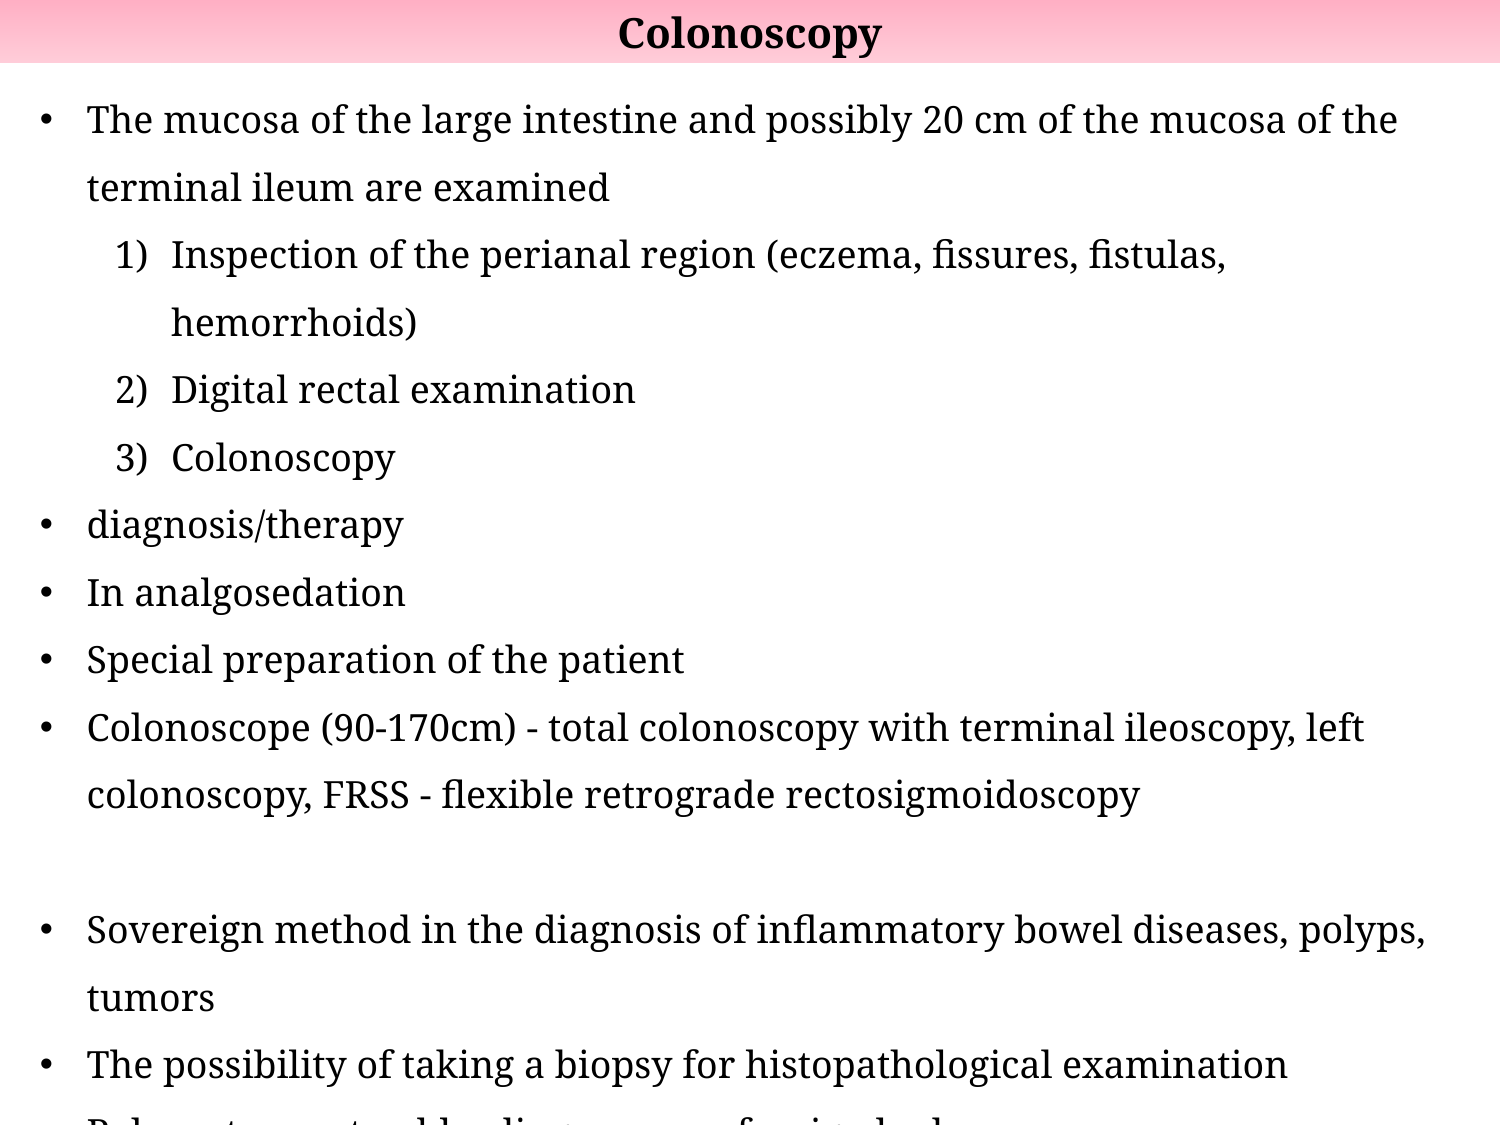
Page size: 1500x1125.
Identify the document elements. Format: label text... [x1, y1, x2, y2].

text_box Colonoscopy [0, 0, 1500, 63]
text_box The mucosa of the large intestine and possibly 20 cm of the mucosa of the terminal ileum are examined Inspection of the perianal region (eczema, fissures, fistulas, hemorrhoids) Digital rectal examination Colonoscopy diagnosis/therapy In analgosedation Special preparation of the patient Colonoscope (90-170cm) - total colonoscopy with terminal ileoscopy, left colonoscopy, FRSS - flexible retrograde rectosigmoidoscopy Sovereign method in the diagnosis of inflammatory bowel diseases, polyps, tumors The possibility of taking a biopsy for histopathological examination Polypectomy, stop bleeding, remove foreign body [24, 66, 1488, 1125]
